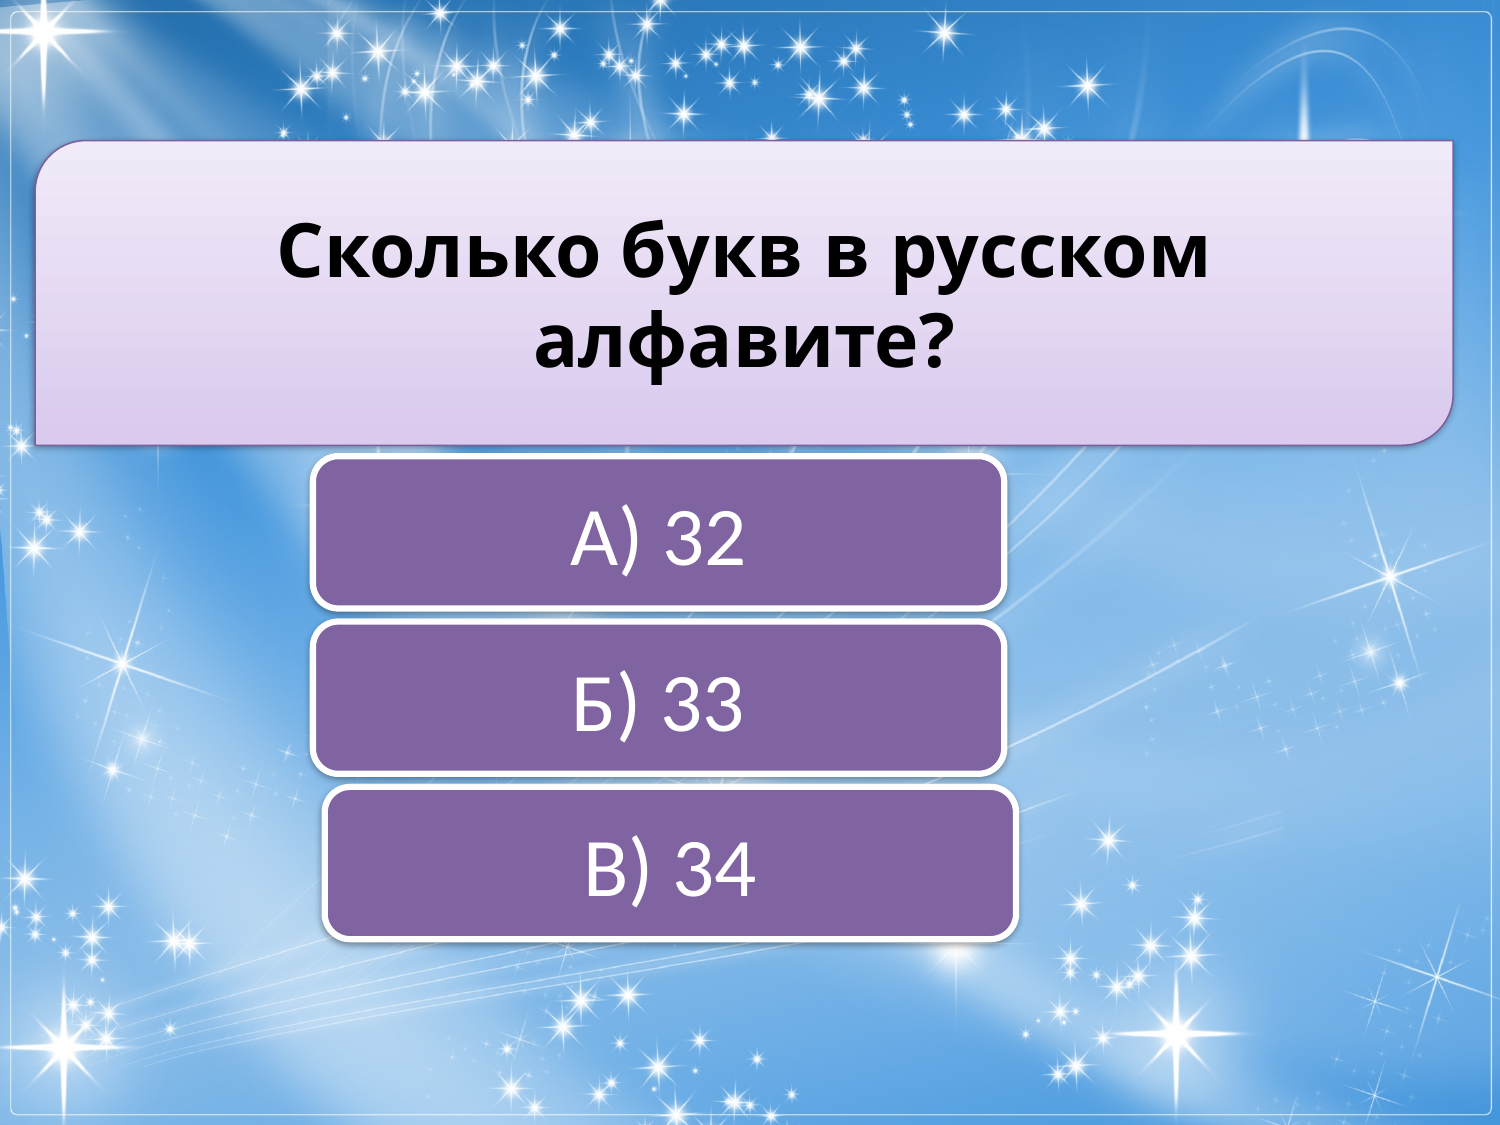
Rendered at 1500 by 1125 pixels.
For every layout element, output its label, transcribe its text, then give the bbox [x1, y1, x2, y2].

picture [0, 0, 1500, 1125]
text_box В) 34 [321, 783, 1020, 943]
text_box Сколько букв в русском алфавите? [34, 139, 1454, 447]
text_box Б) 33 [309, 619, 1008, 777]
text_box А) 32 [309, 453, 1008, 612]
